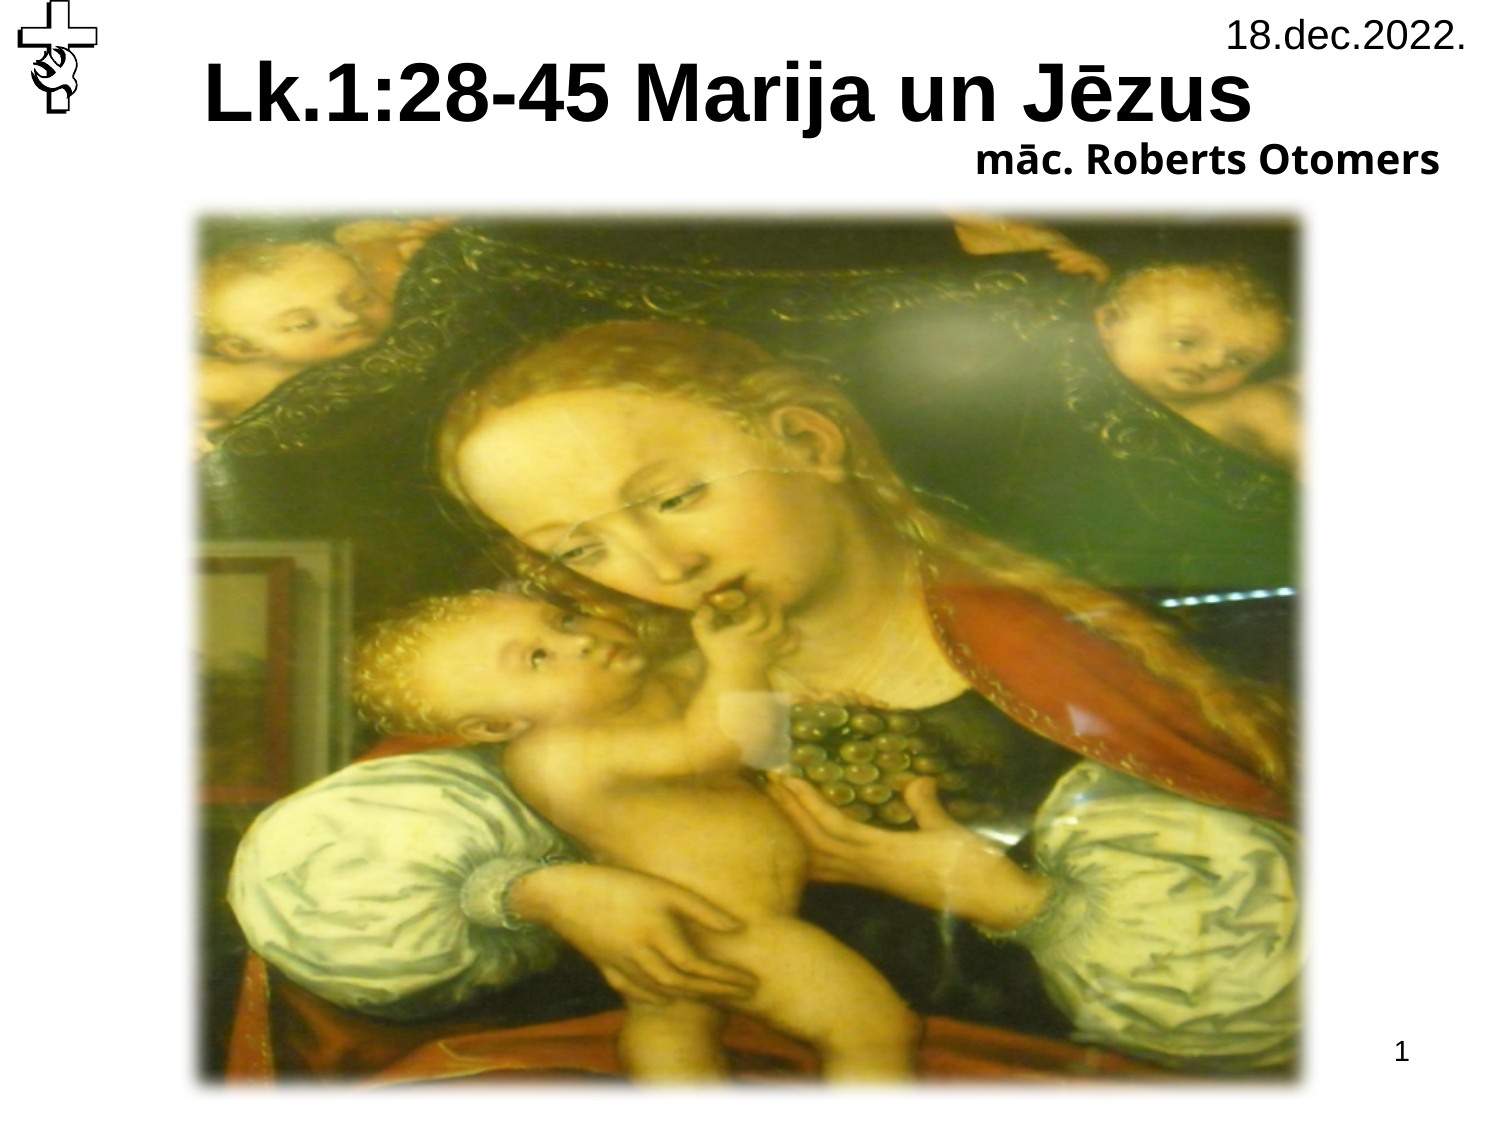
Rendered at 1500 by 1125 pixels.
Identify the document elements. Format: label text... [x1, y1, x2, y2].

text_box māc. Roberts Otomers [915, 125, 1500, 191]
slide_number 1 [1323, 1024, 1426, 1103]
picture [17, 0, 98, 114]
picture [180, 197, 1319, 1103]
title Lk.1:28-45 Marija un Jēzus [58, 0, 1400, 177]
text_box 18.dec.2022. [1400, 0, 1500, 65]
